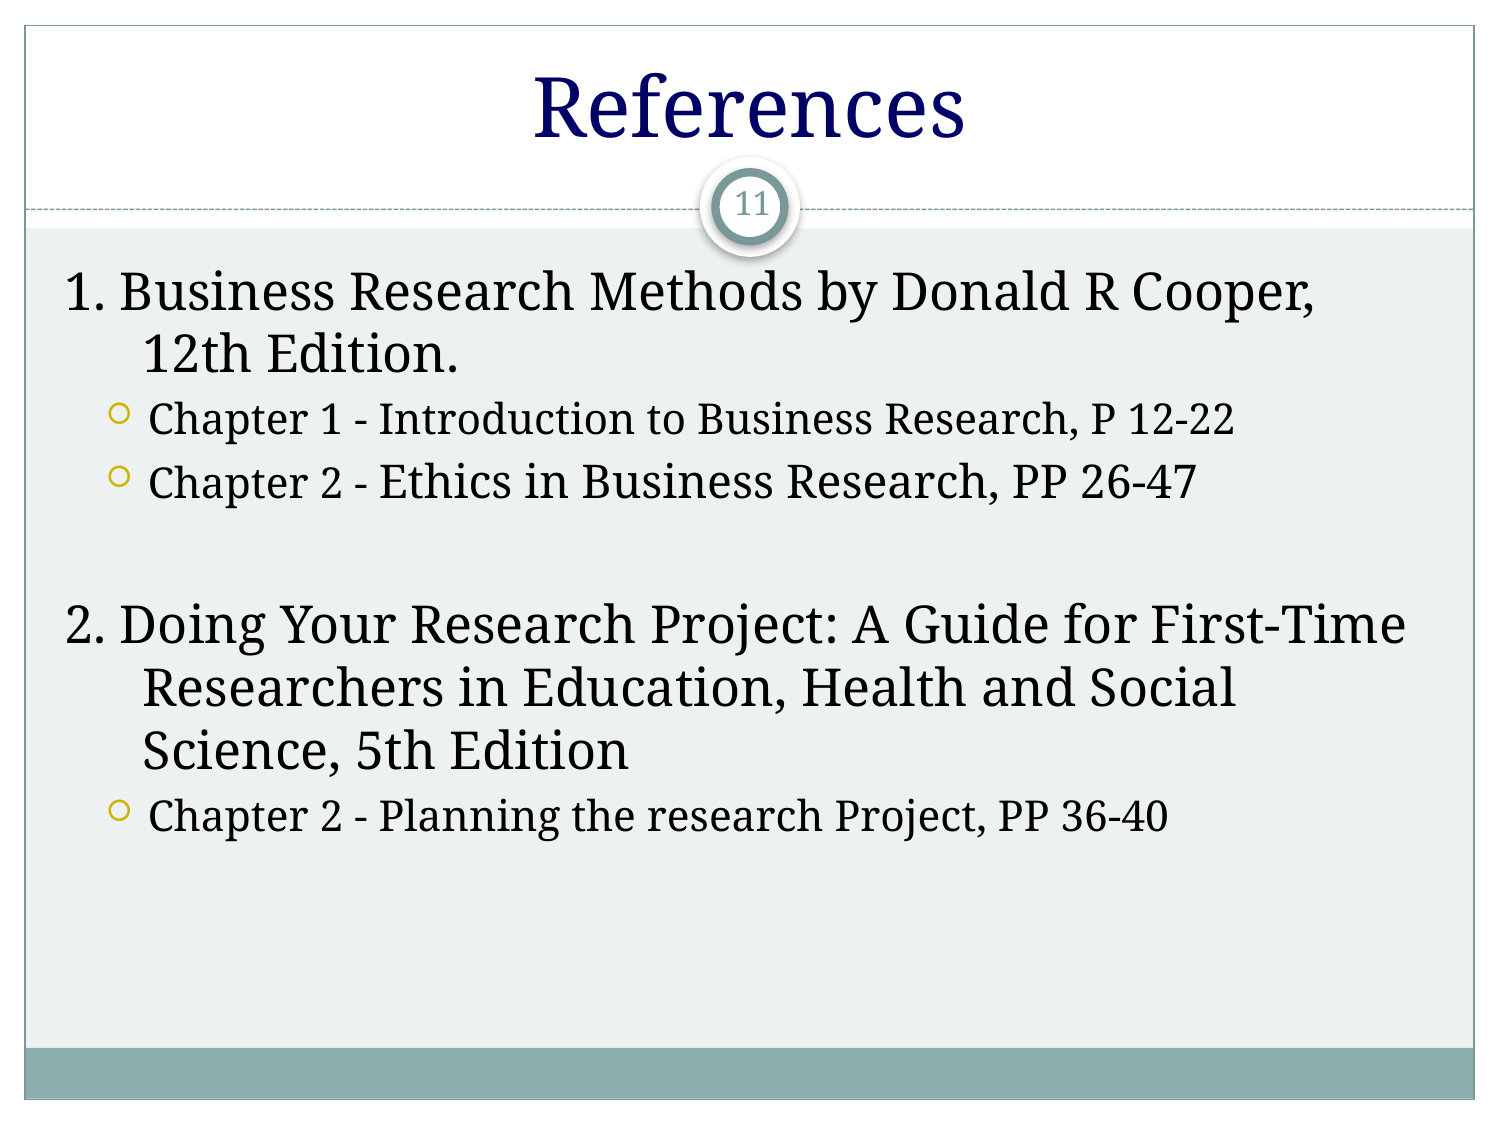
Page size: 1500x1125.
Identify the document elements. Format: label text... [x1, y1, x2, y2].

list 1. Business Research Methods by Donald R Cooper, 12th Edition. Chapter 1 - Introduction to Business Research, P 12-22 Chapter 2 - Ethics in Business Research, PP 26-47 2. Doing Your Research Project: A Guide for First-Time Researchers in Education, Health and Social Science, 5th Edition Chapter 2 - Planning the research Project, PP 36-40 [49, 250, 1445, 1001]
title References [49, 37, 1450, 162]
slide_number 11 [715, 168, 791, 241]
